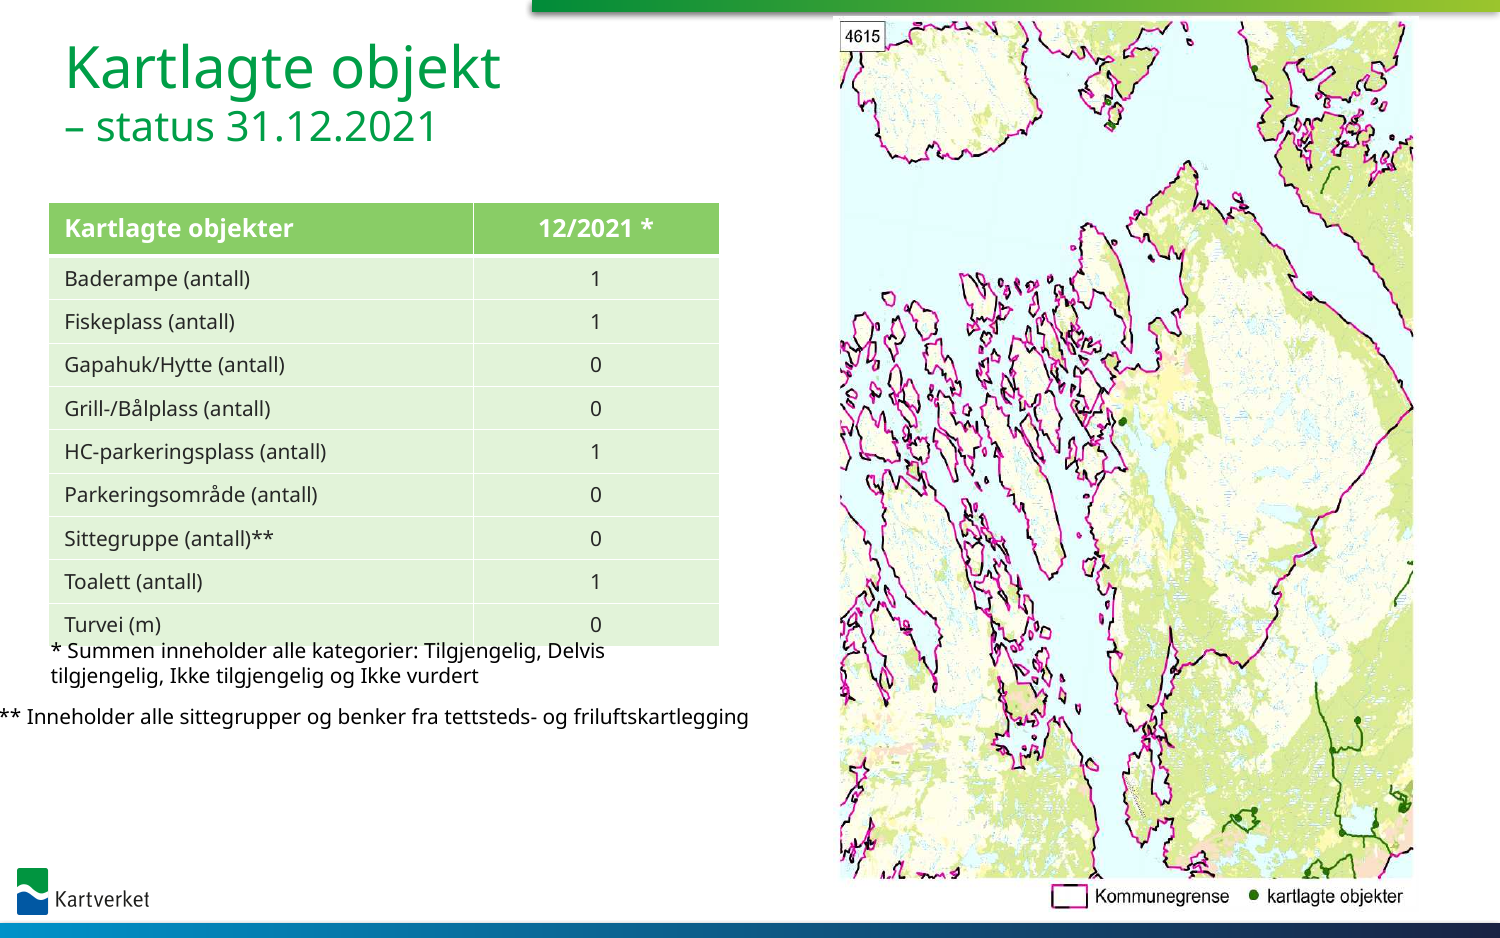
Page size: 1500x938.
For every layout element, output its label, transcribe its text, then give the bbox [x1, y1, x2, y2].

text_box Kartlagte objekt – status 31.12.2021 [49, 26, 828, 158]
table_cell Toalett (antall) [49, 560, 473, 603]
table_cell Sittegruppe (antall)** [49, 517, 473, 559]
table_cell Gapahuk/Hytte (antall) [49, 344, 473, 386]
table_cell Turvei (m) [49, 604, 473, 630]
table_header 12/2021 * [474, 203, 719, 254]
table_cell Grill-/Bålplass (antall) [49, 387, 473, 429]
table_cell HC-parkeringsplass (antall) [49, 430, 473, 473]
table_cell 0 [474, 474, 719, 516]
table_cell 0 [474, 517, 719, 559]
table_cell 1 [474, 430, 719, 473]
text_box ** Inneholder alle sittegrupper og benker fra tettsteds- og friluftskartlegging [0, 696, 765, 736]
table_cell Parkeringsområde (antall) [49, 474, 473, 516]
table_cell 0 [474, 387, 719, 429]
table_header Kartlagte objekter [49, 203, 473, 254]
table_cell Fiskeplass (antall) [49, 300, 473, 343]
text_box * Summen inneholder alle kategorier: Tilgjengelig, Delvis tilgjengelig, Ikke tilgjengelig og Ikke vurdert [35, 630, 721, 696]
picture [833, 16, 1419, 913]
table_cell 1 [474, 258, 719, 299]
table_cell 0 [474, 344, 719, 386]
table_cell 0 [474, 604, 719, 630]
table_cell 1 [474, 560, 719, 603]
table_cell Baderampe (antall) [49, 258, 473, 299]
text_box Kartlagte objekt – status 31.12.2021 [1424, 26, 1431, 158]
table_cell 1 [474, 300, 719, 343]
